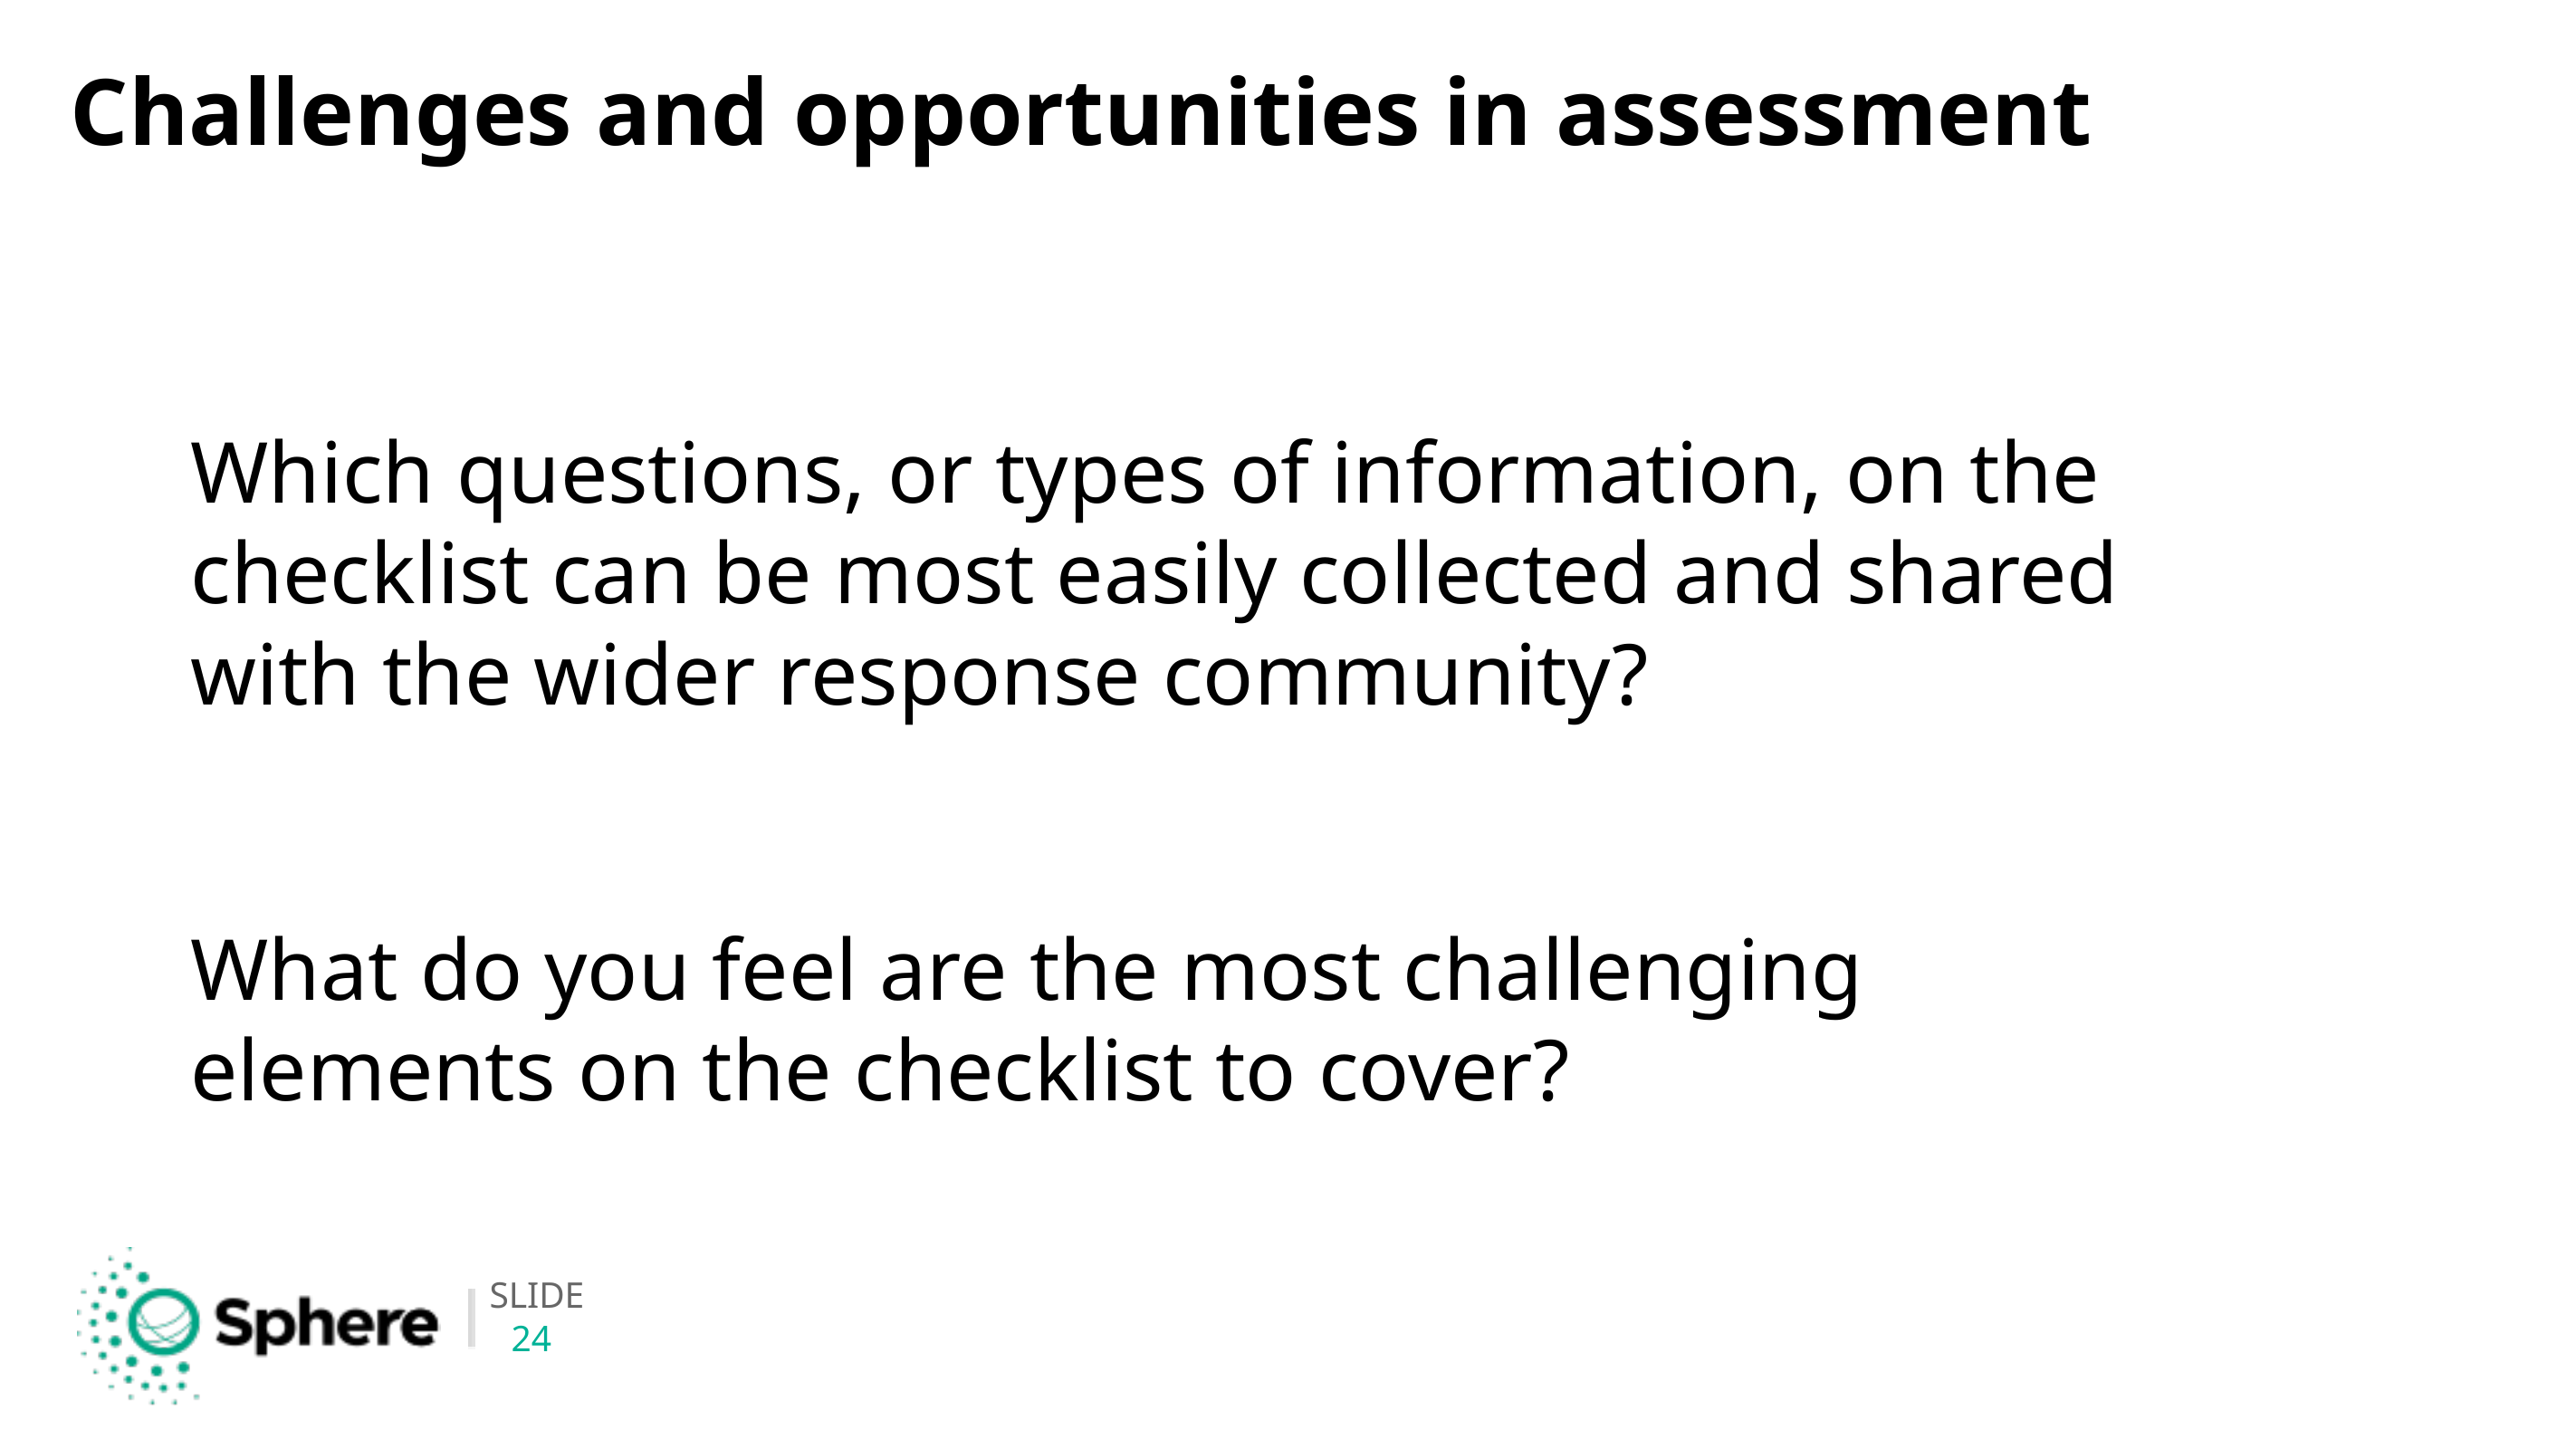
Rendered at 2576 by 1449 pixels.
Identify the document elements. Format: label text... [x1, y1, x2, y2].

picture [77, 1247, 441, 1407]
slide_number 24 [503, 1308, 563, 1367]
title Challenges and opportunities in assessment [62, 45, 2464, 232]
picture [468, 1289, 479, 1349]
list Which questions, or types of information, on the checklist can be most easily collected and shared with the wider response community? What do you feel are the most challenging elements on the checklist to cover? [182, 410, 2256, 1129]
